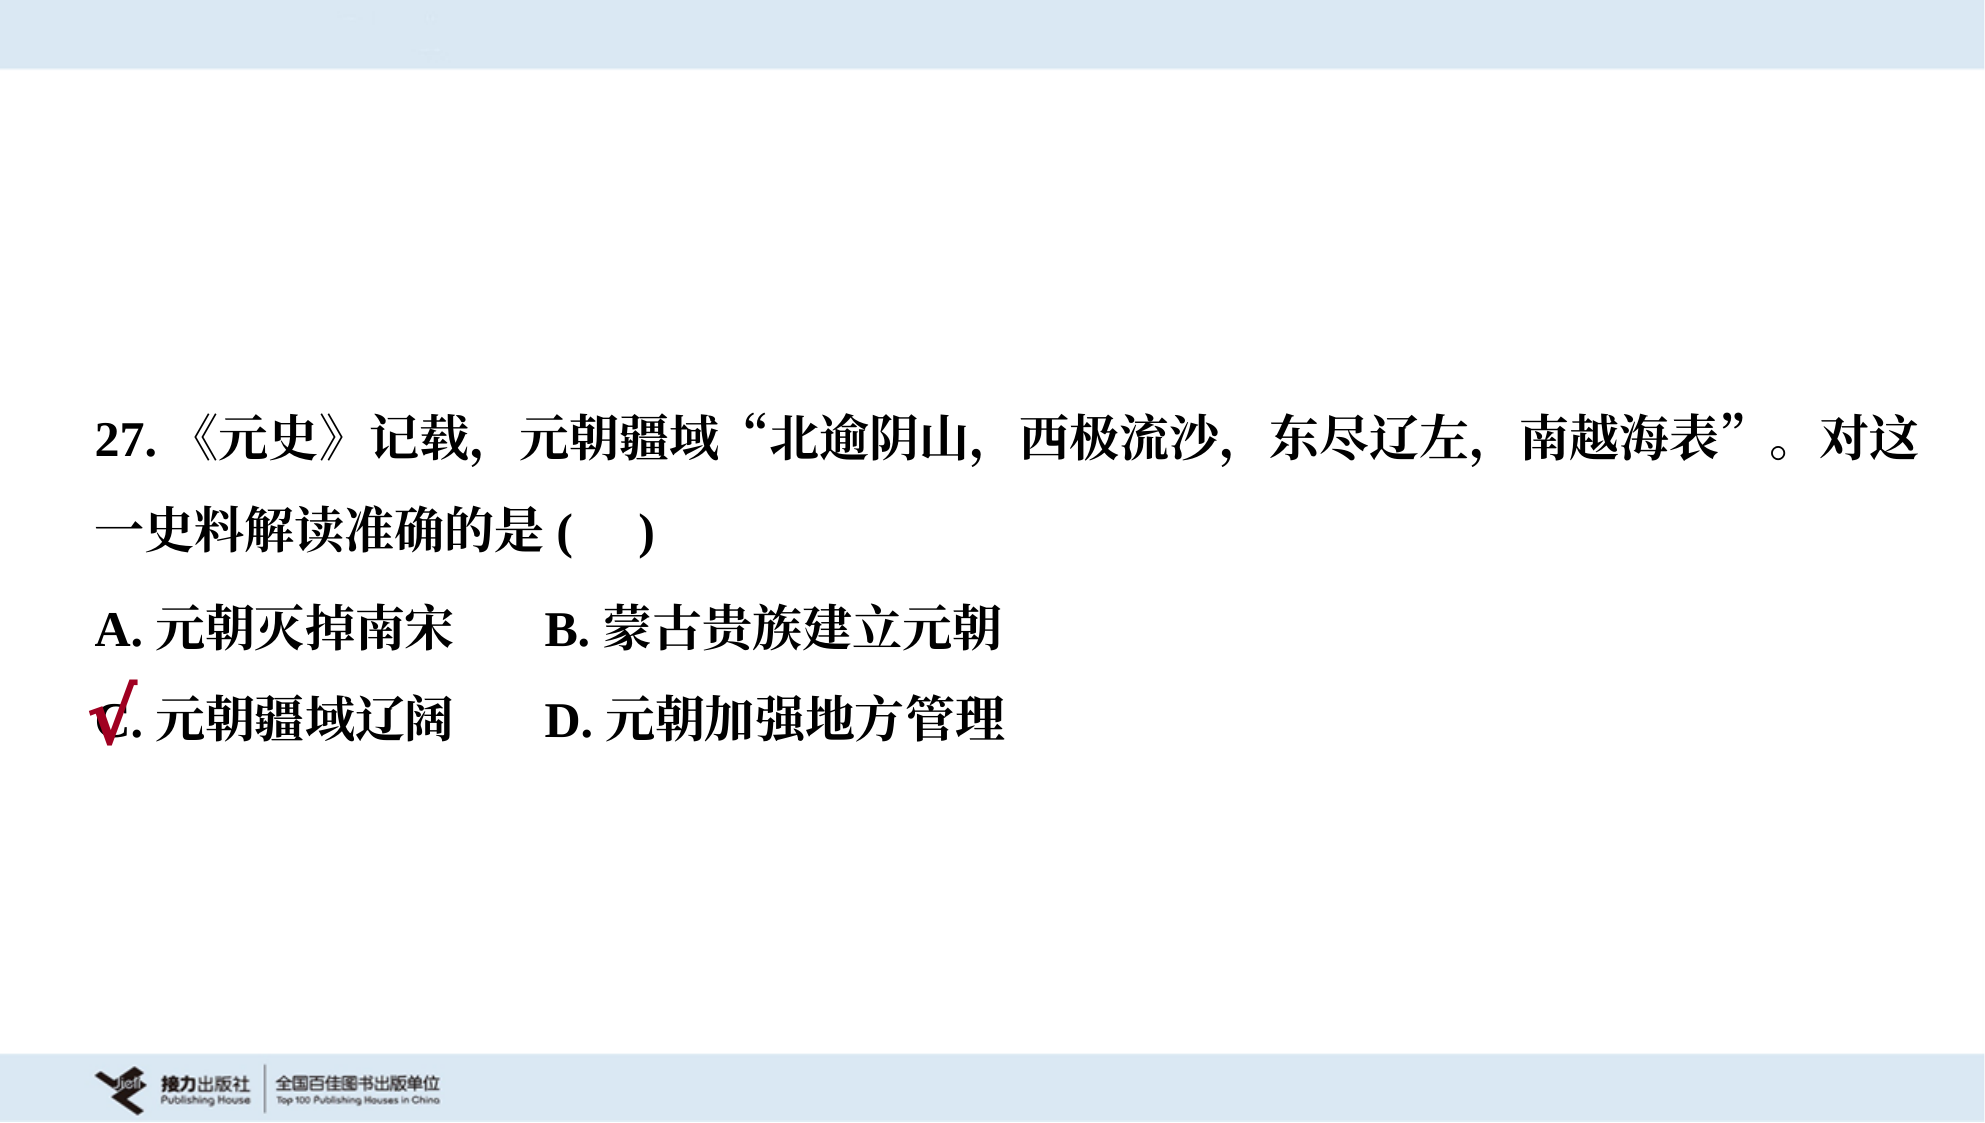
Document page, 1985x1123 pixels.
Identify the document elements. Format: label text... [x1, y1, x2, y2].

picture [0, 0, 1985, 1122]
text_box √ [86, 668, 139, 761]
text_box 27.《元史》记载，元朝疆域“北逾阴山，西极流沙，东尽辽左，南越海表”。对这 一史料解读准确的是( ) [94, 375, 1892, 559]
text_box A.元朝灭掉南宋 B.蒙古贵族建立元朝 C.元朝疆域辽阔 D.元朝加强地方管理 [94, 564, 1892, 748]
